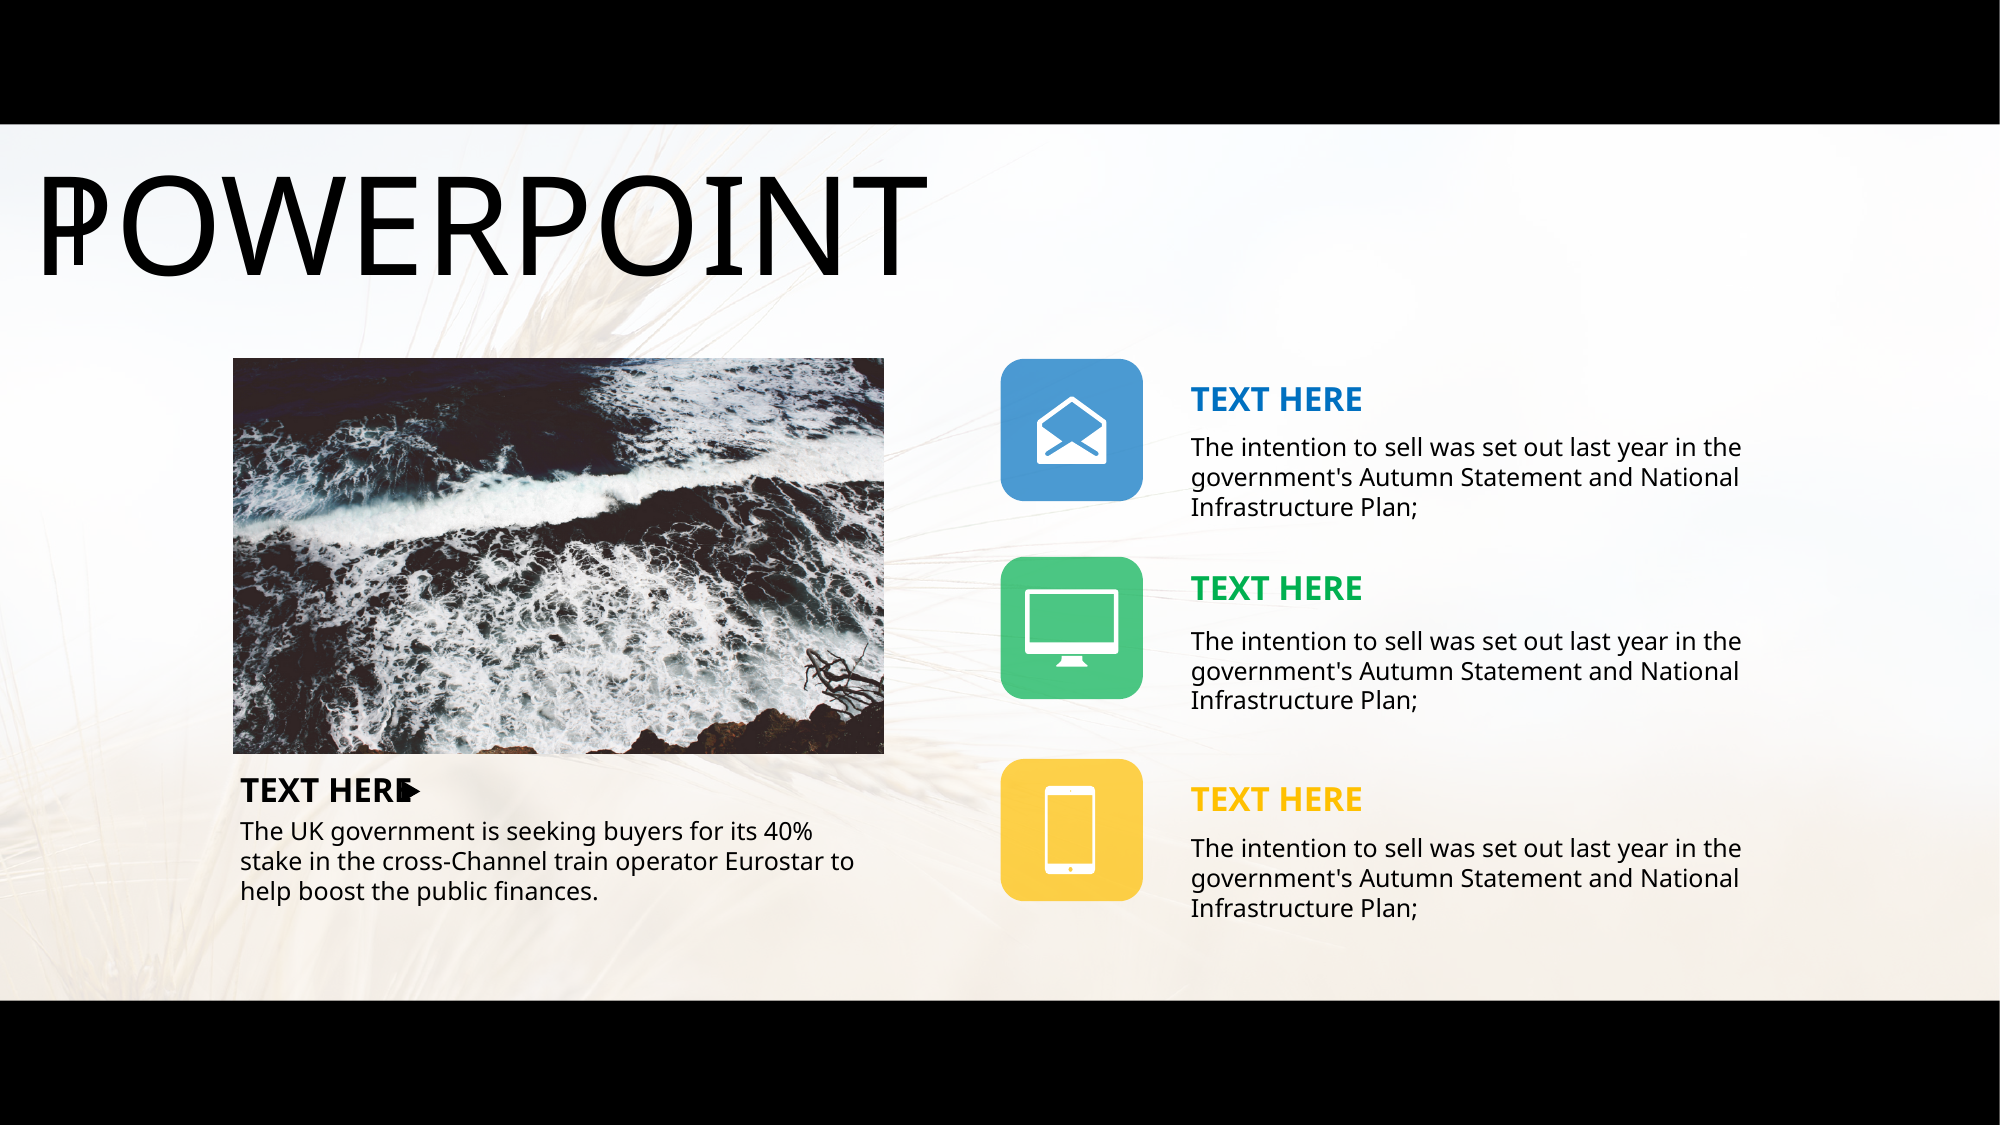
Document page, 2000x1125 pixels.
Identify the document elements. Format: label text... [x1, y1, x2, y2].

text_box TEXT HERE [1175, 370, 1548, 426]
text_box [999, 357, 1144, 503]
text_box The intention to sell was set out last year in the government's Autumn Statement and National Infrastructure Plan; [1176, 825, 1873, 931]
text_box [999, 757, 1144, 903]
text_box The intention to sell was set out last year in the government's Autumn Statement and National Infrastructure Plan; [1176, 617, 1873, 723]
text_box [1025, 589, 1119, 654]
text_box TEXT HERE [225, 761, 597, 817]
text_box The intention to sell was set out last year in the government's Autumn Statement and National Infrastructure Plan; [1176, 424, 1873, 530]
text_box TEXT HERE [1175, 770, 1548, 826]
text_box [1044, 785, 1096, 875]
text_box [999, 555, 1144, 701]
text_box The UK government is seeking buyers for its 40% stake in the cross-Channel train operator Eurostar to help boost the public finances. [225, 808, 884, 913]
text_box TEXT HERE [1175, 560, 1548, 615]
text_box [1055, 655, 1088, 667]
text_box POWERPOINT [17, 130, 945, 310]
picture [233, 358, 884, 754]
text_box [1037, 396, 1107, 464]
text_box [400, 778, 423, 804]
